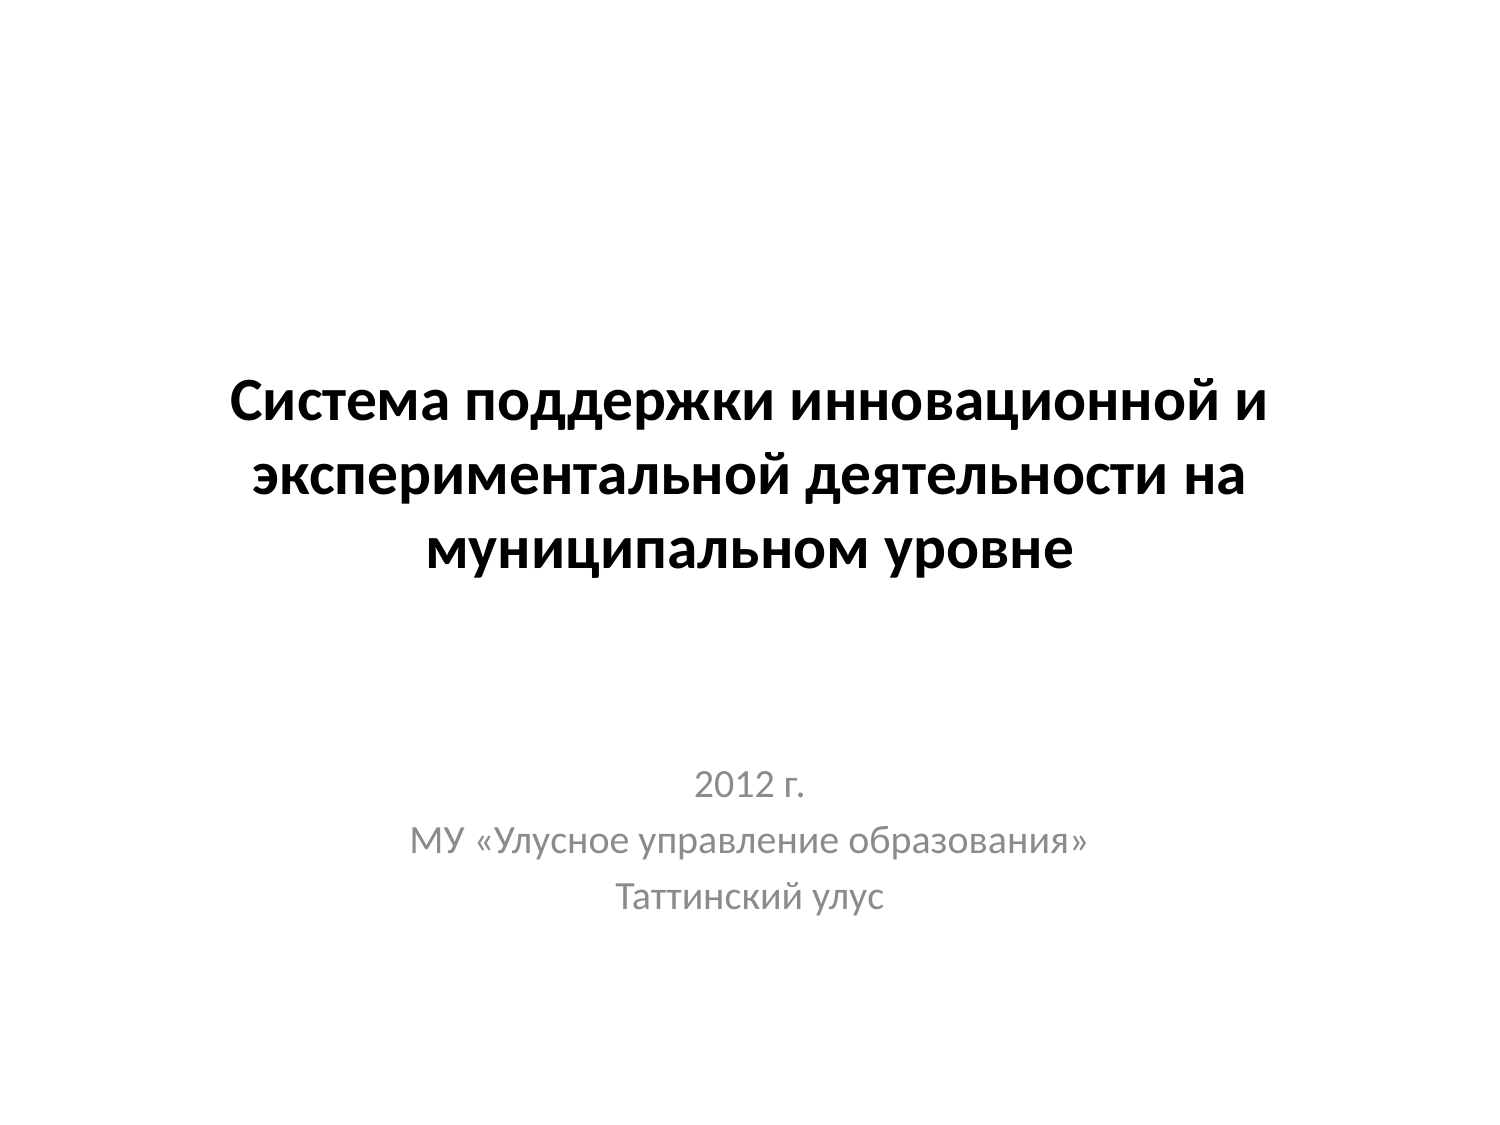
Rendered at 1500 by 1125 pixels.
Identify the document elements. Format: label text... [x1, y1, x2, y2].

subtitle 2012 г. МУ «Улусное управление образования» Таттинский улус [224, 749, 1276, 926]
title Система поддержки инновационной и экспериментальной деятельности на муниципальном уровне [112, 349, 1388, 591]
